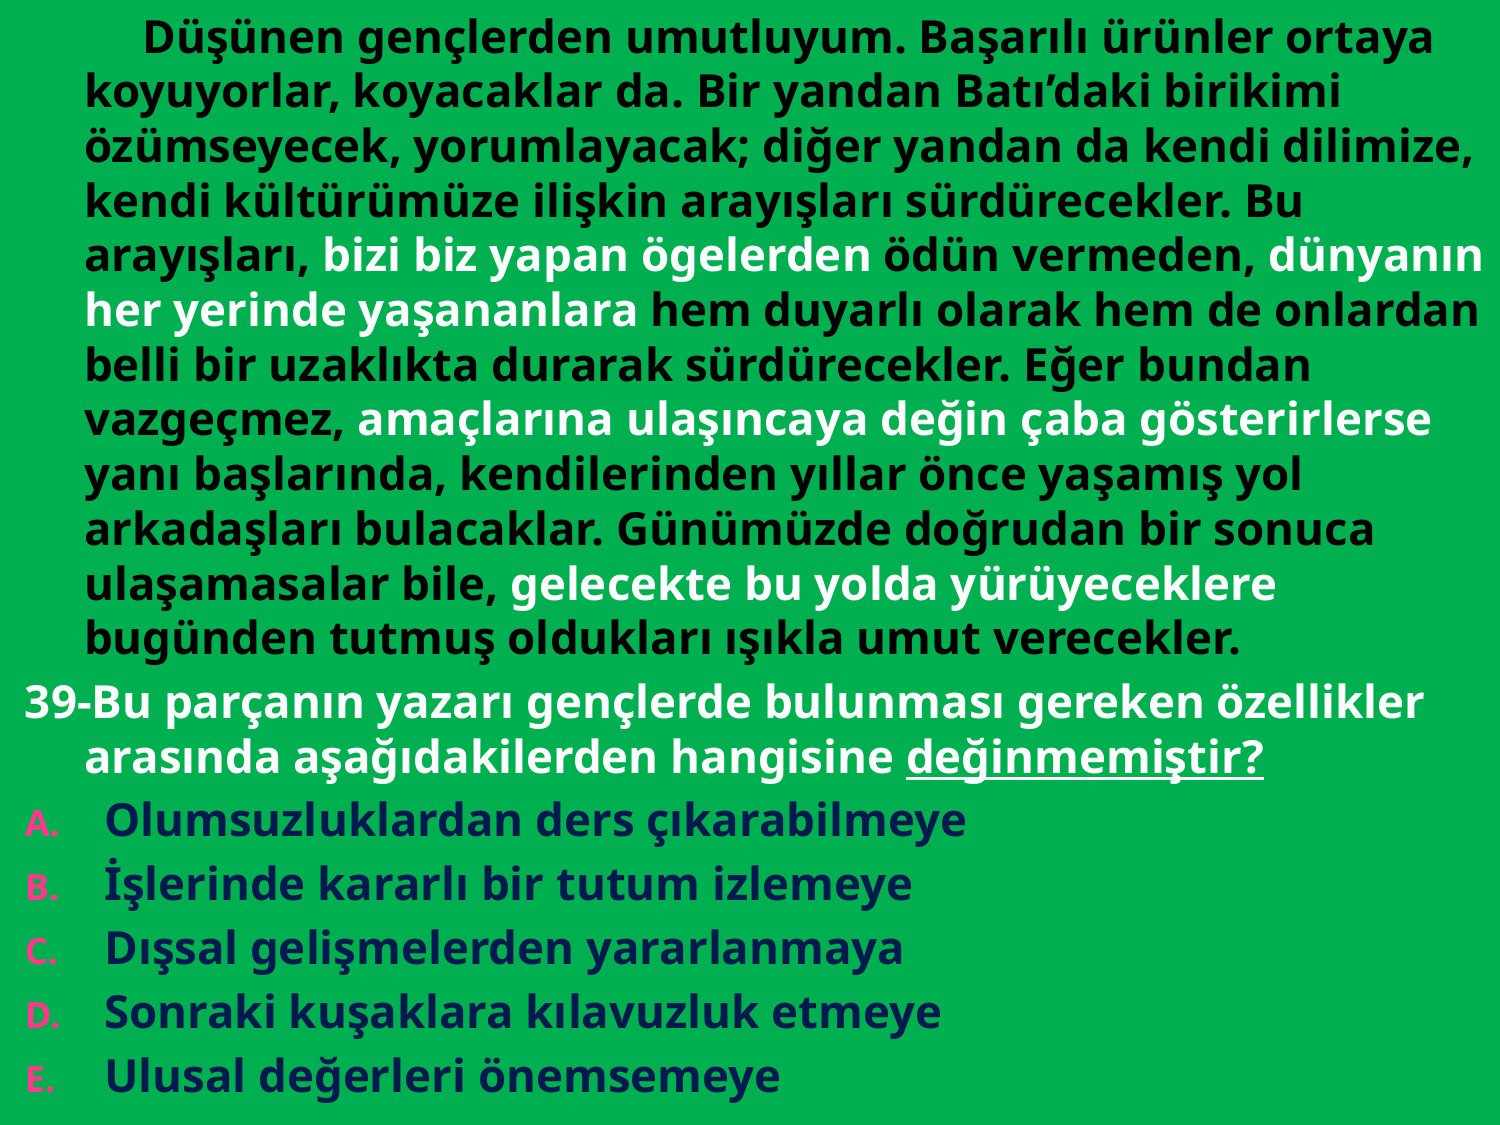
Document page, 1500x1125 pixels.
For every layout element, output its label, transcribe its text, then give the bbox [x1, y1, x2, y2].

list Düşünen gençlerden umutluyum. Başarılı ürünler ortaya koyuyorlar, koyacaklar da. Bir yandan Batı’daki birikimi özümseyecek, yorumlayacak; diğer yandan da kendi dilimize, kendi kültürümüze ilişkin arayışları sürdürecekler. Bu arayışları, bizi biz yapan ögelerden ödün vermeden, dünyanın her yerinde yaşananlara hem duyarlı olarak hem de onlardan belli bir uzaklıkta durarak sürdürecekler. Eğer bundan vazgeçmez, amaçlarına ulaşıncaya değin çaba gösterirlerse yanı başlarında, kendilerinden yıllar önce yaşamış yol arkadaşları bulacaklar. Günümüzde doğrudan bir sonuca ulaşamasalar bile, gelecekte bu yolda yürüyeceklere bugünden tutmuş oldukları ışıkla umut verecekler. 39-Bu parçanın yazarı gençlerde bulunması gereken özellikler arasında aşağıdakilerden hangisine değinmemiştir? Olumsuzluklardan ders çıkarabilmeye İşlerinde kararlı bir tutum izlemeye Dışsal gelişmelerden yararlanmaya Sonraki kuşaklara kılavuzluk etmeye Ulusal değerleri önemsemeye [0, 0, 1500, 1125]
